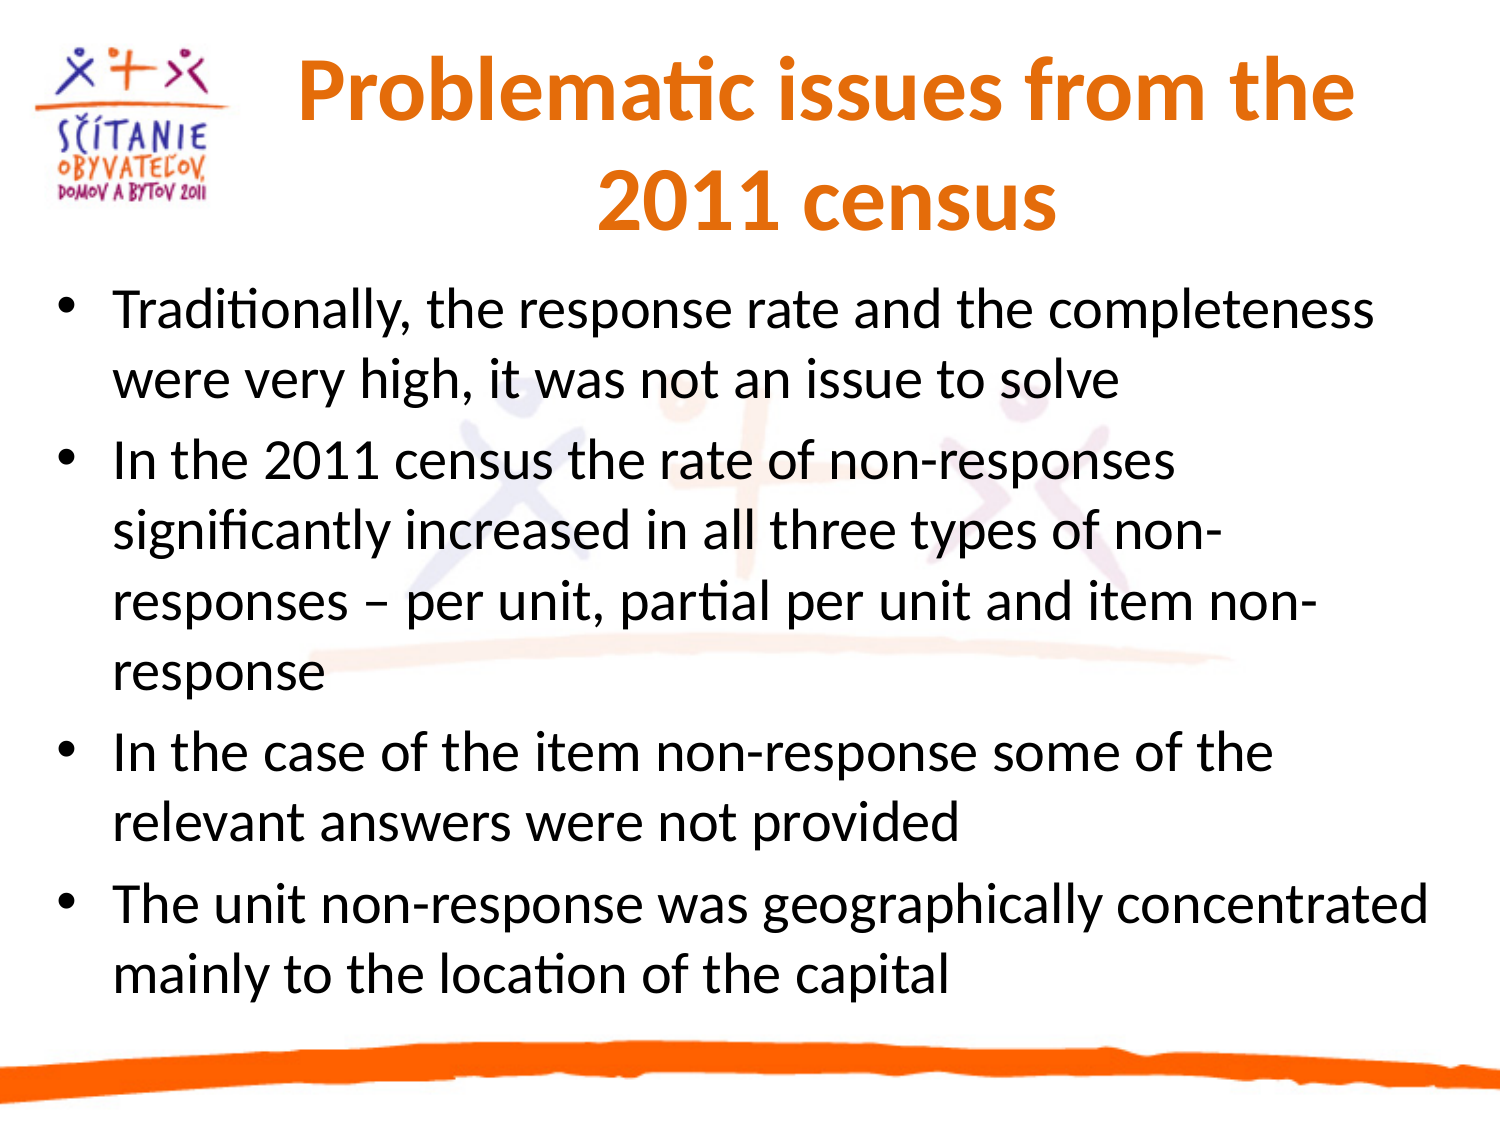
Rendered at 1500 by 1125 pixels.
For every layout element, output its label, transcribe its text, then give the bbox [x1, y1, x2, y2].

list Traditionally, the response rate and the completeness were very high, it was not an issue to solve In the 2011 census the rate of non-responses significantly increased in all three types of non-responses – per unit, partial per unit and item non-response In the case of the item non-response some of the relevant answers were not provided The unit non-response was geographically concentrated mainly to the location of the capital [41, 262, 1459, 1006]
picture [0, 0, 1500, 1125]
title Problematic issues from the 2011 census [229, 44, 1426, 233]
